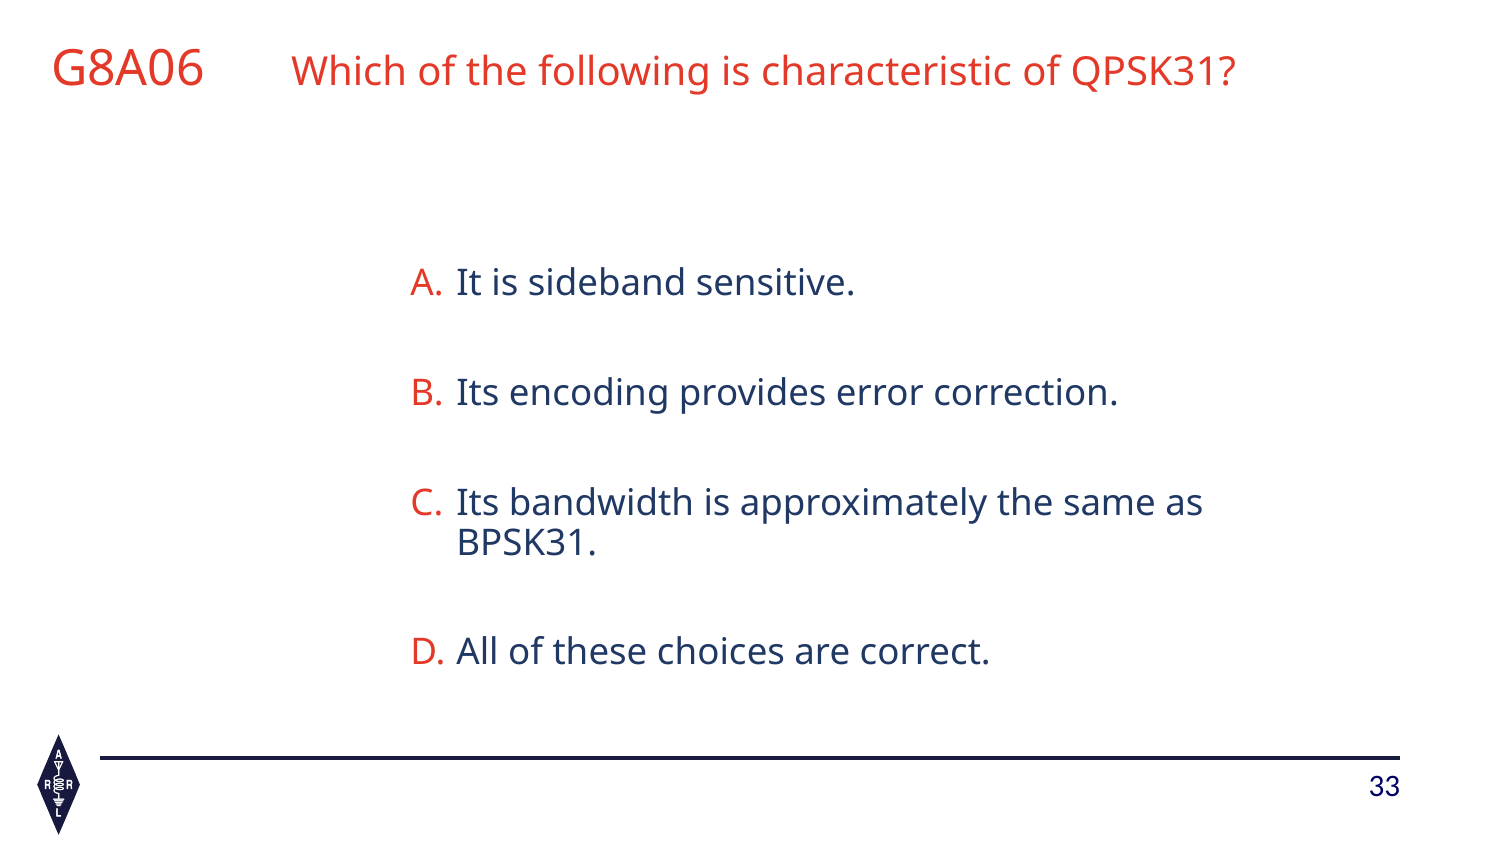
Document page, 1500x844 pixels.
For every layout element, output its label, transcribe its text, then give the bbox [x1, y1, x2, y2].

list It is sideband sensitive. Its encoding provides error correction. Its bandwidth is approximately the same as BPSK31. All of these choices are correct. [410, 258, 1205, 721]
picture [37, 734, 80, 835]
title G8A06 Which of the following is characteristic of QPSK31? [51, 52, 1357, 125]
slide_number 33 [1302, 761, 1400, 807]
